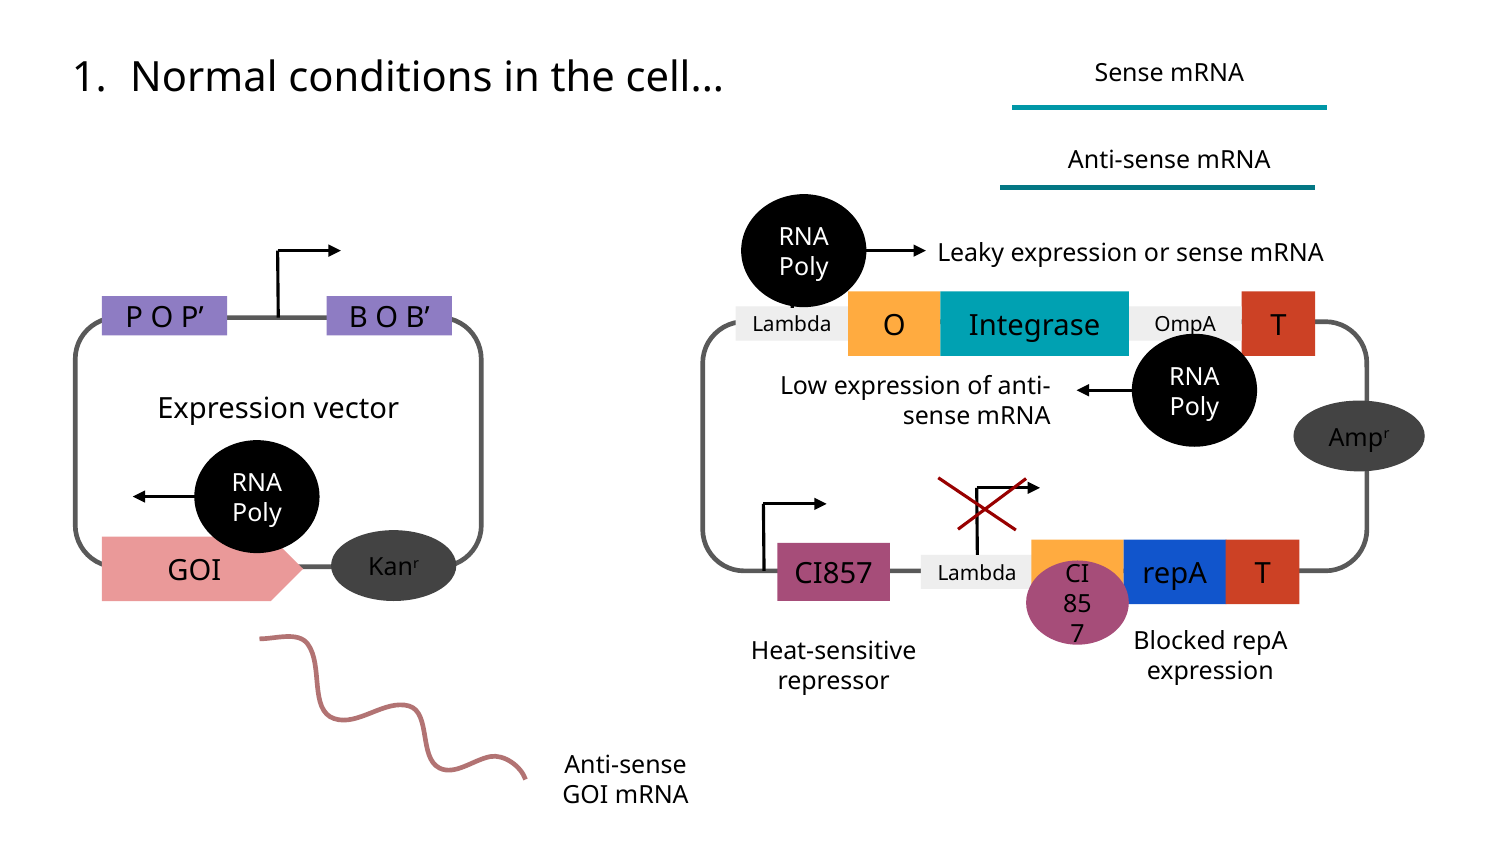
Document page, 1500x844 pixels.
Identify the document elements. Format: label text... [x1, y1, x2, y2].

text_box Low expression of anti-sense mRNA [751, 354, 1066, 437]
text_box T [1241, 291, 1316, 356]
text_box Anti-sense mRNA [954, 128, 1385, 187]
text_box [1018, 478, 1027, 530]
text_box Heat-sensitive repressor [731, 619, 936, 704]
text_box OmpA [1129, 306, 1242, 341]
text_box RNA Poly [741, 194, 867, 308]
text_box Anti-sense GOI mRNA [531, 733, 720, 819]
text_box CI 857 [1026, 560, 1129, 645]
text_box RNA Poly [1131, 333, 1258, 447]
text_box Integrase [940, 291, 1129, 356]
text_box B O B’ [326, 296, 452, 336]
text_box Sense mRNA [954, 41, 1385, 100]
text_box Ampr [1293, 400, 1425, 472]
text_box [702, 321, 1367, 571]
text_box repA [1123, 539, 1225, 605]
text_box Normal conditions in the cell... [40, 34, 867, 129]
text_box Blocked repA expression [1094, 609, 1327, 694]
text_box RNA Poly [194, 440, 320, 554]
text_box O [848, 291, 940, 354]
text_box Leaky expression or sense mRNA [920, 221, 1342, 280]
text_box Kanr [331, 530, 457, 602]
text_box Expression vector [75, 317, 482, 567]
text_box P O P’ [101, 296, 228, 336]
text_box Lambda [920, 554, 1031, 589]
text_box [259, 636, 526, 780]
text_box GOI [101, 536, 304, 602]
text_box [938, 477, 1017, 531]
text_box T [1225, 539, 1300, 605]
text_box CI857 [777, 542, 890, 601]
text_box Lambda [735, 306, 848, 341]
text_box O [1031, 539, 1123, 583]
